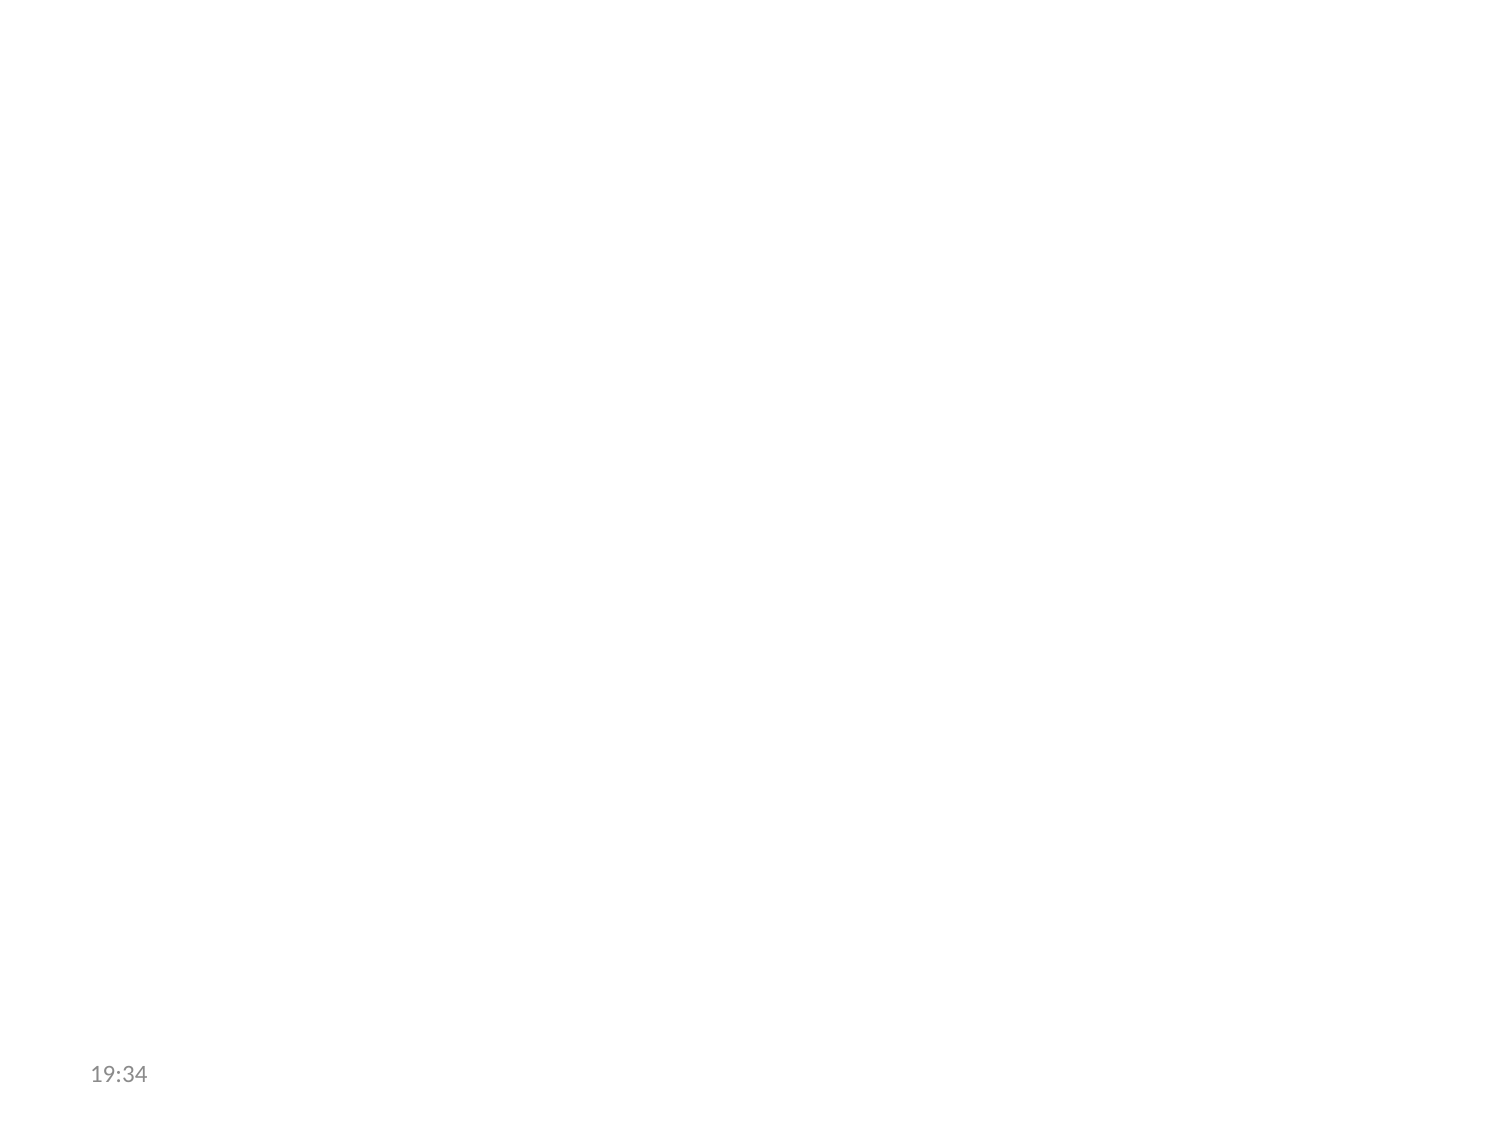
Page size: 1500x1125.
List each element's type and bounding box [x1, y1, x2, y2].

slide_number [75, 1042, 425, 1103]
